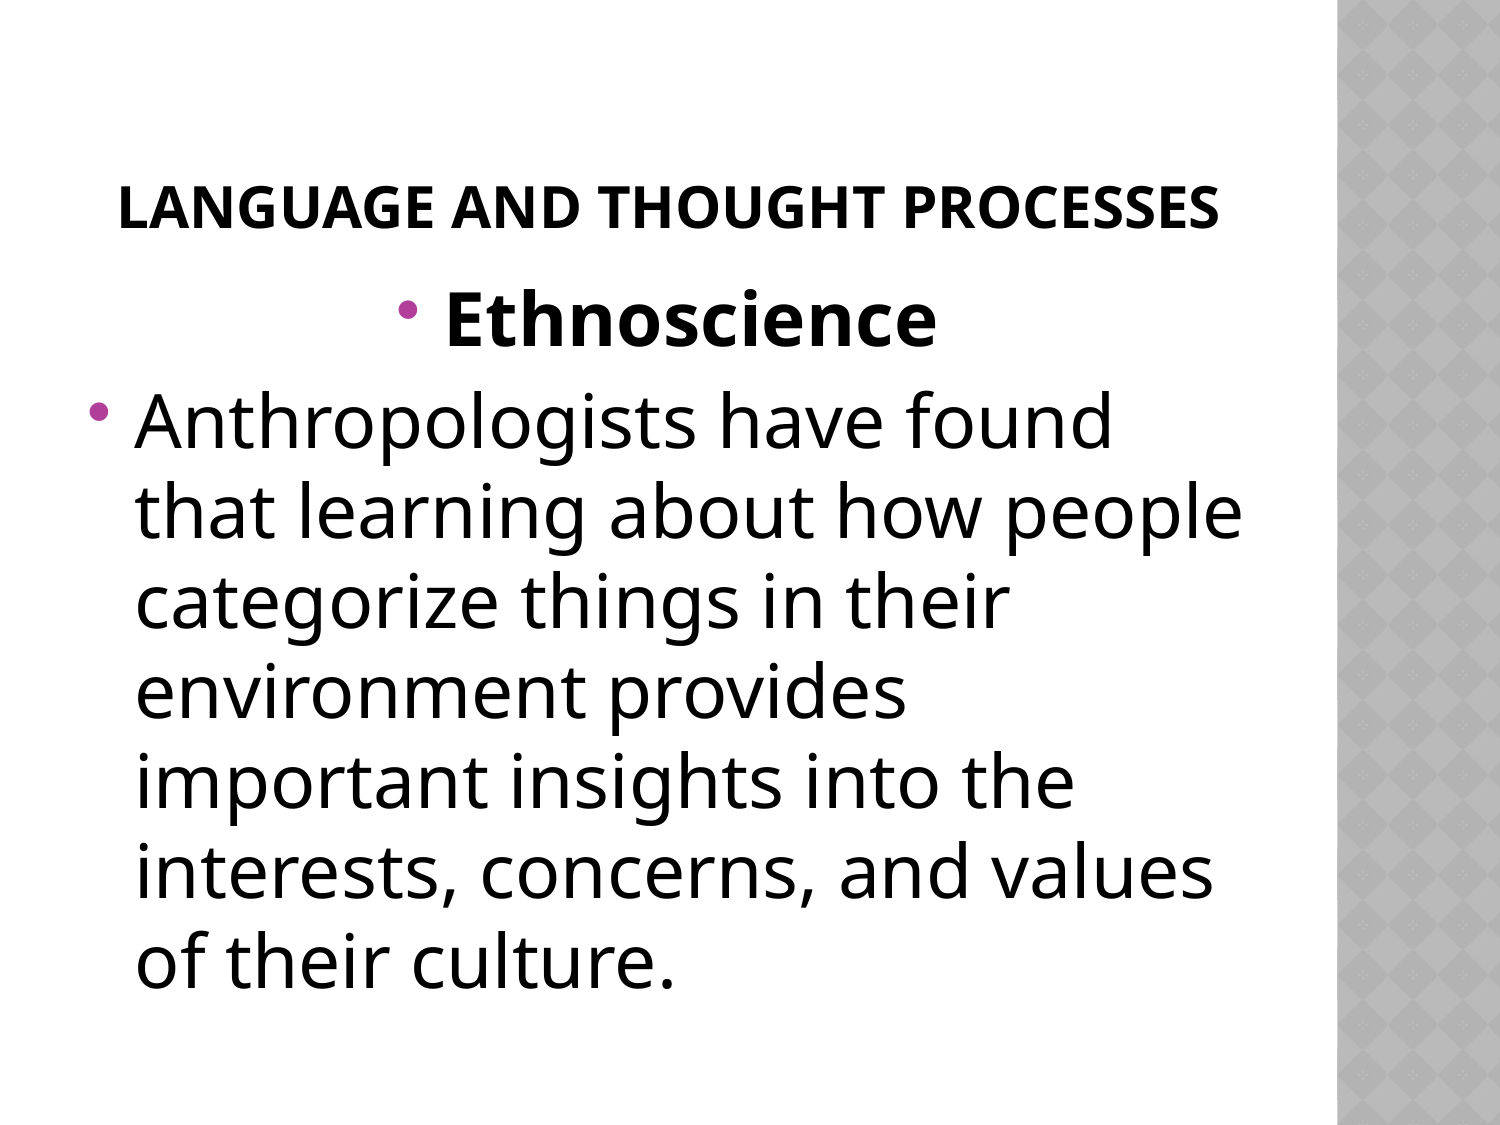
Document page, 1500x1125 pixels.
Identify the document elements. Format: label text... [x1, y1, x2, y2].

list Ethnoscience Anthropologists have found that learning about how people categorize things in their environment provides important insights into the interests, concerns, and values of their culture. [75, 264, 1263, 1059]
title Language and thought processes [75, 52, 1263, 240]
